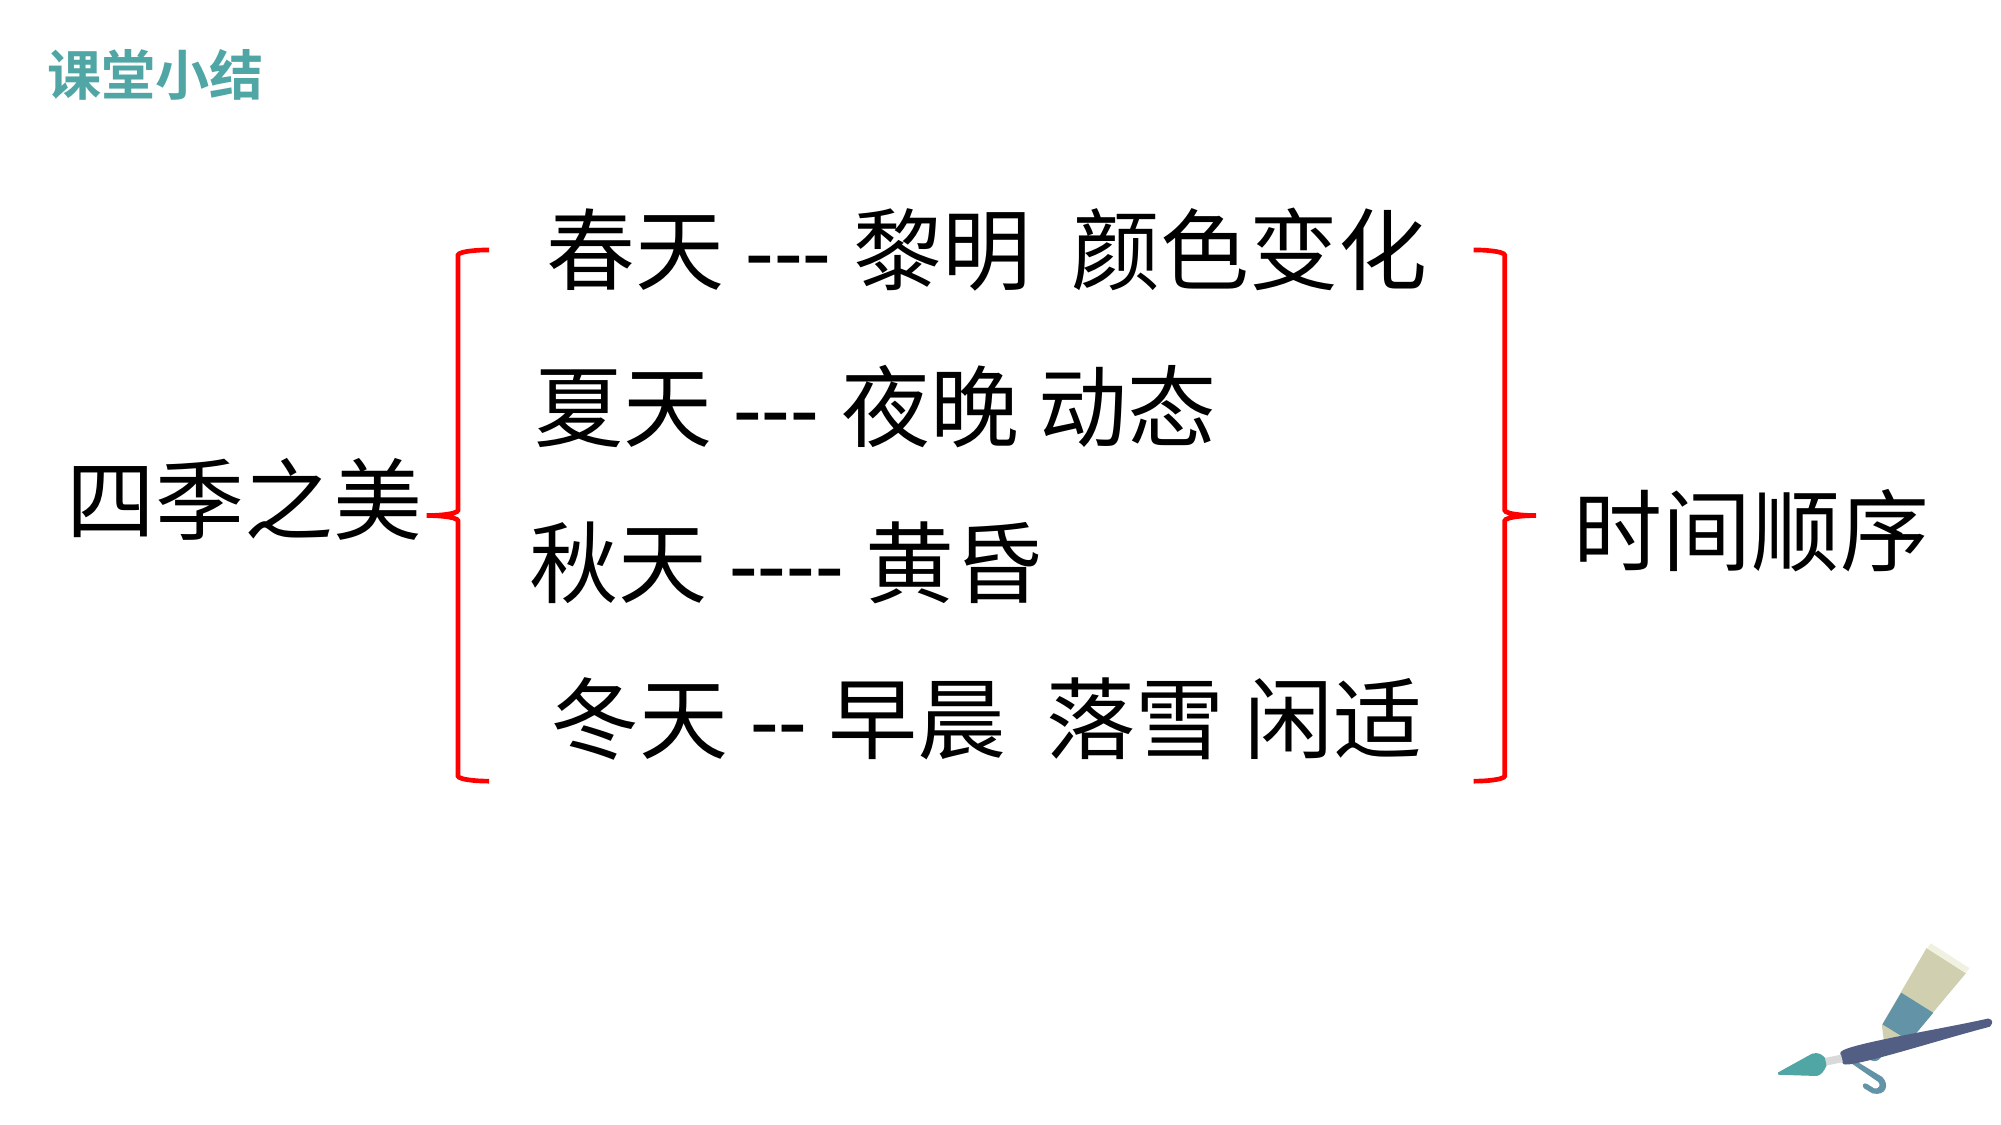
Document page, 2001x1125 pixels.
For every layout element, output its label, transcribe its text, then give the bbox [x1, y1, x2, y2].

text_box 夏天---夜晚 动态 [519, 343, 1232, 466]
text_box 冬天--早晨 落雪 闲适 [535, 656, 1438, 778]
text_box 时间顺序 [1558, 468, 1945, 591]
text_box 课堂小结 [32, 33, 347, 114]
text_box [1811, 945, 1974, 1125]
text_box [1473, 249, 1537, 782]
text_box 春天---黎明 颜色变化 [531, 187, 1443, 309]
text_box [426, 249, 490, 782]
text_box 四季之美 [51, 437, 438, 559]
text_box 秋天----黄昏 [515, 499, 1059, 622]
